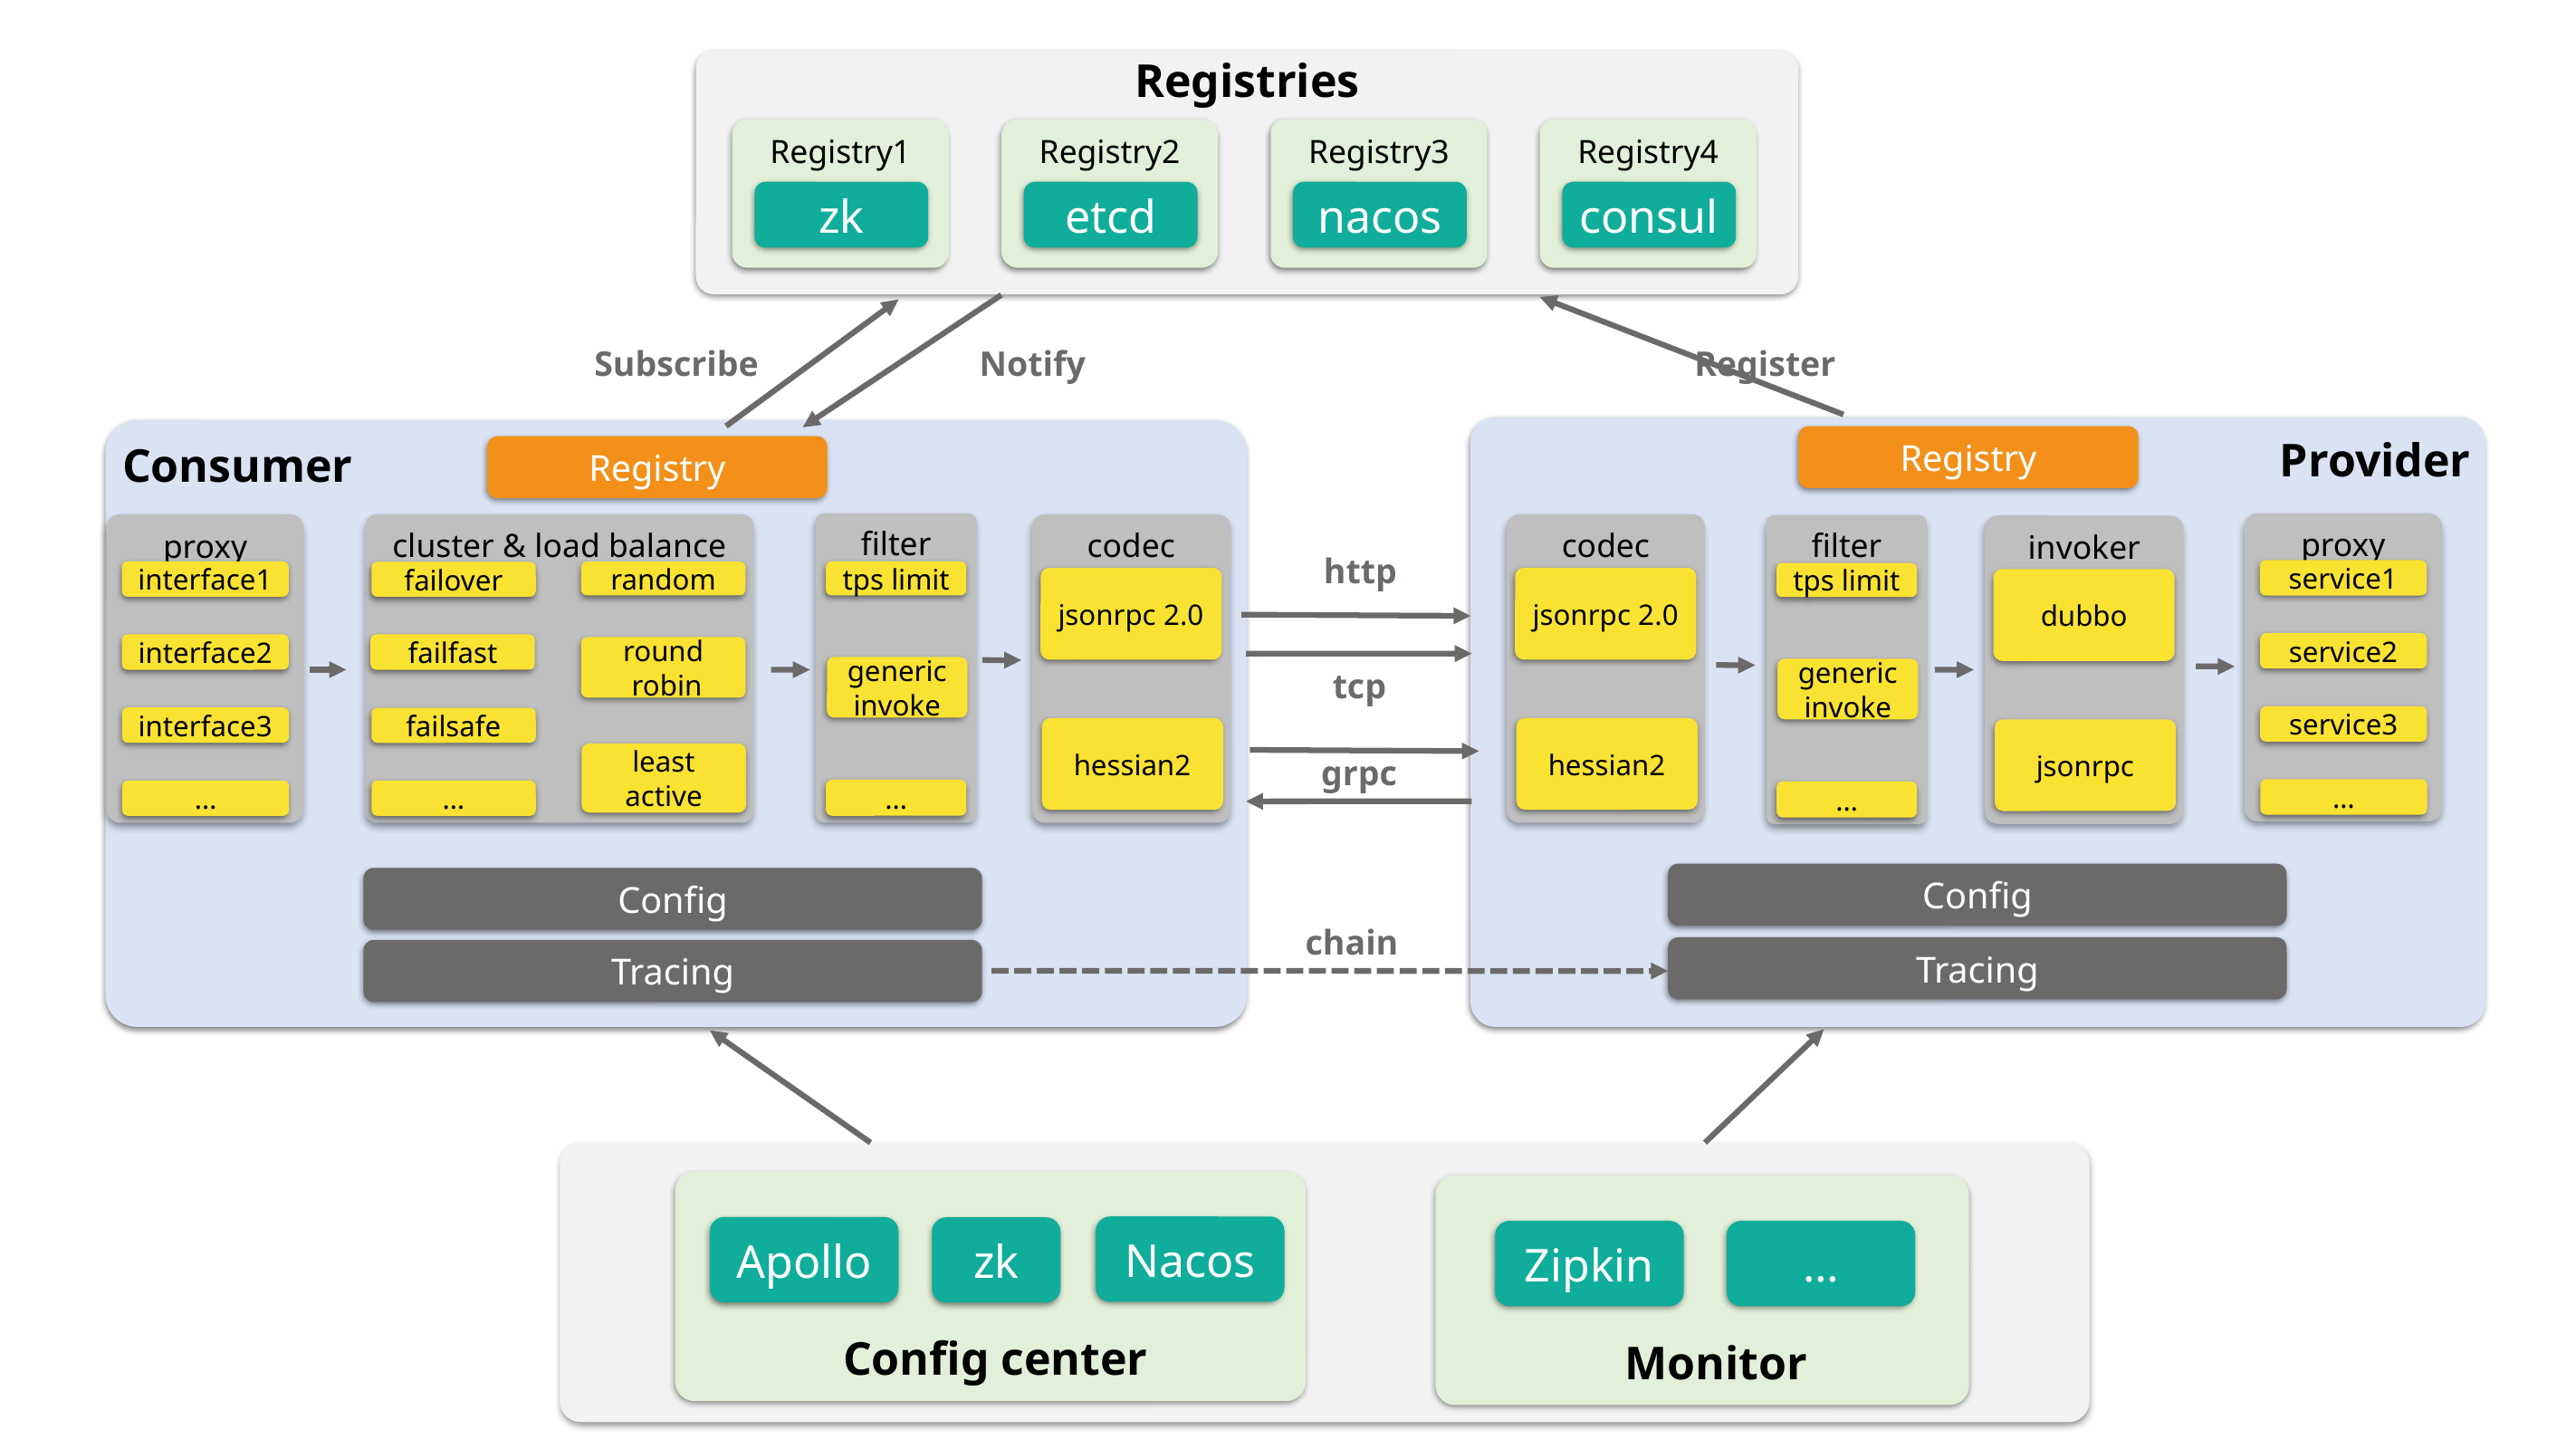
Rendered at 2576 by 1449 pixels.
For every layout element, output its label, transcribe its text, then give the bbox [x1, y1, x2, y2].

text_box interface1 [121, 561, 289, 597]
text_box Tracing [363, 939, 982, 1003]
text_box [311, 664, 347, 676]
text_box Config [363, 868, 982, 930]
text_box [982, 654, 1021, 667]
text_box Registry3 [1270, 119, 1488, 268]
text_box invoker [1985, 515, 2184, 824]
text_box tcp [1306, 655, 1413, 716]
text_box failover [371, 561, 536, 597]
text_box [1246, 648, 1472, 659]
text_box generic invoke [1777, 658, 1919, 720]
text_box service1 [2259, 560, 2428, 596]
text_box tps limit [1776, 562, 1918, 598]
text_box [1413, 745, 1480, 757]
text_box interface3 [121, 707, 290, 744]
text_box … [371, 780, 536, 816]
text_box Registry2 [1001, 119, 1219, 268]
text_box Registry1 [732, 119, 949, 268]
text_box … [2260, 779, 2428, 815]
text_box interface2 [121, 634, 289, 670]
text_box [771, 664, 810, 676]
text_box … [826, 779, 967, 816]
text_box Registry [487, 436, 828, 499]
text_box generic invoke [827, 657, 968, 718]
text_box … [1776, 781, 1918, 818]
text_box [1246, 795, 1306, 808]
text_box proxy [106, 513, 304, 823]
text_box tps limit [826, 561, 967, 596]
text_box Zipkin [1495, 1221, 1684, 1307]
text_box Monitor [1611, 1327, 1821, 1396]
text_box [710, 1030, 871, 1144]
text_box [675, 1171, 1307, 1402]
text_box Apollo [710, 1216, 899, 1303]
text_box [1716, 659, 1756, 671]
text_box http [1164, 538, 1500, 601]
text_box etcd [1023, 181, 1198, 248]
text_box Subscribe [586, 334, 767, 391]
text_box Consumer [105, 419, 1248, 1027]
text_box consul [1562, 181, 1737, 248]
text_box Register [1686, 334, 1844, 391]
text_box service3 [2260, 705, 2428, 742]
text_box proxy [2244, 513, 2442, 822]
text_box cluster & load balance [365, 513, 754, 823]
text_box [2196, 660, 2236, 673]
text_box Registries [1121, 44, 1374, 113]
text_box hessian2 [1041, 717, 1223, 811]
text_box failsafe [371, 707, 536, 744]
text_box jsonrpc 2.0 [1515, 567, 1697, 660]
text_box grpc [1306, 741, 1413, 804]
text_box failfast [370, 634, 535, 670]
text_box Config [1668, 863, 2287, 926]
text_box [560, 1142, 2090, 1423]
text_box dubbo [1993, 569, 2175, 661]
text_box [1241, 609, 1471, 622]
text_box [1934, 664, 1974, 676]
text_box [1636, 964, 1669, 977]
text_box … [1726, 1221, 1916, 1307]
text_box jsonrpc 2.0 [1040, 568, 1222, 660]
text_box service2 [2260, 633, 2428, 669]
text_box Provider [1470, 417, 2486, 1027]
text_box zk [754, 181, 929, 248]
text_box … [121, 780, 290, 816]
text_box random [580, 561, 746, 596]
text_box chain [1253, 910, 1451, 974]
text_box [695, 50, 1799, 295]
text_box filter [1766, 514, 1928, 825]
text_box codec [1031, 513, 1231, 823]
text_box [1539, 295, 1844, 416]
text_box Nacos [1096, 1216, 1285, 1302]
text_box Registry4 [1539, 119, 1757, 268]
text_box Config center [829, 1323, 1162, 1392]
text_box least active [581, 743, 746, 813]
text_box nacos [1293, 181, 1467, 248]
text_box Notify [972, 334, 1094, 391]
text_box [1435, 1175, 1969, 1406]
text_box zk [932, 1217, 1061, 1303]
text_box Tracing [1668, 936, 2287, 1000]
text_box [1704, 1029, 1824, 1144]
text_box jsonrpc [1995, 719, 2177, 811]
text_box hessian2 [1516, 717, 1698, 811]
text_box [802, 293, 1002, 427]
text_box codec [1506, 513, 1706, 823]
text_box Registry [1798, 426, 2139, 488]
text_box filter [815, 513, 977, 823]
text_box [725, 299, 899, 427]
text_box round robin [580, 637, 746, 698]
